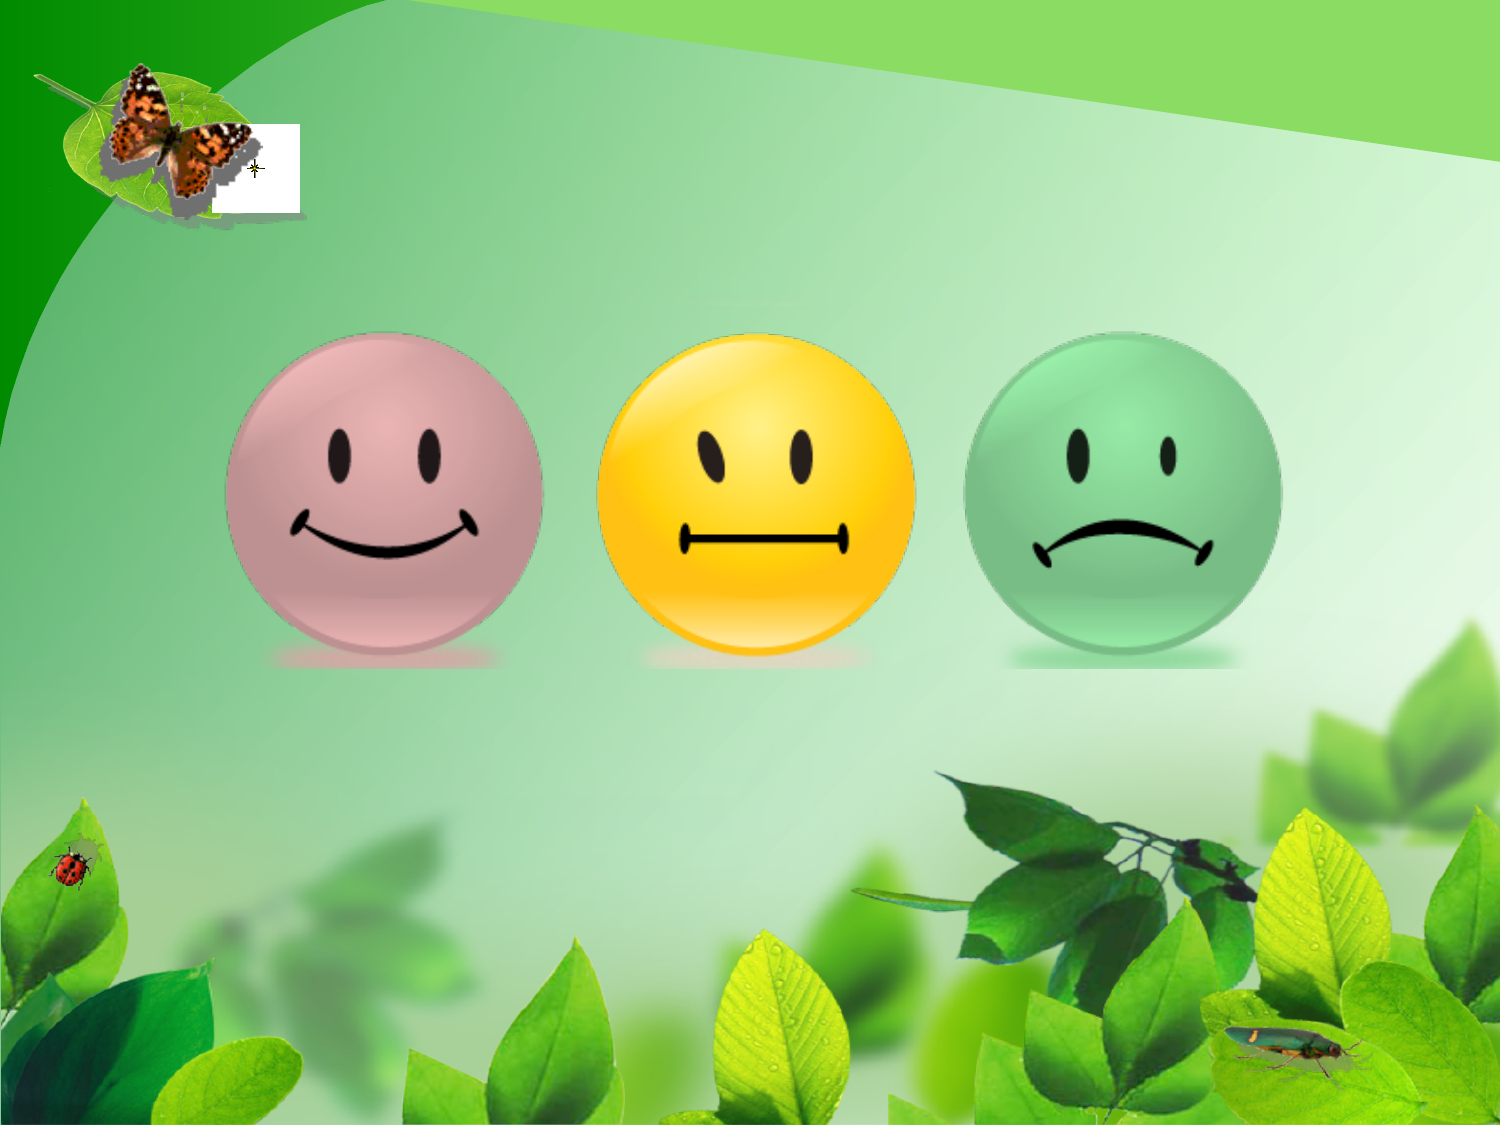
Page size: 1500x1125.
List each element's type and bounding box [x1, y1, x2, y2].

text_box [218, 302, 1306, 670]
picture [402, 935, 624, 1124]
picture [24, 37, 300, 229]
text_box [405, 0, 1500, 164]
picture [2, 600, 1500, 1125]
